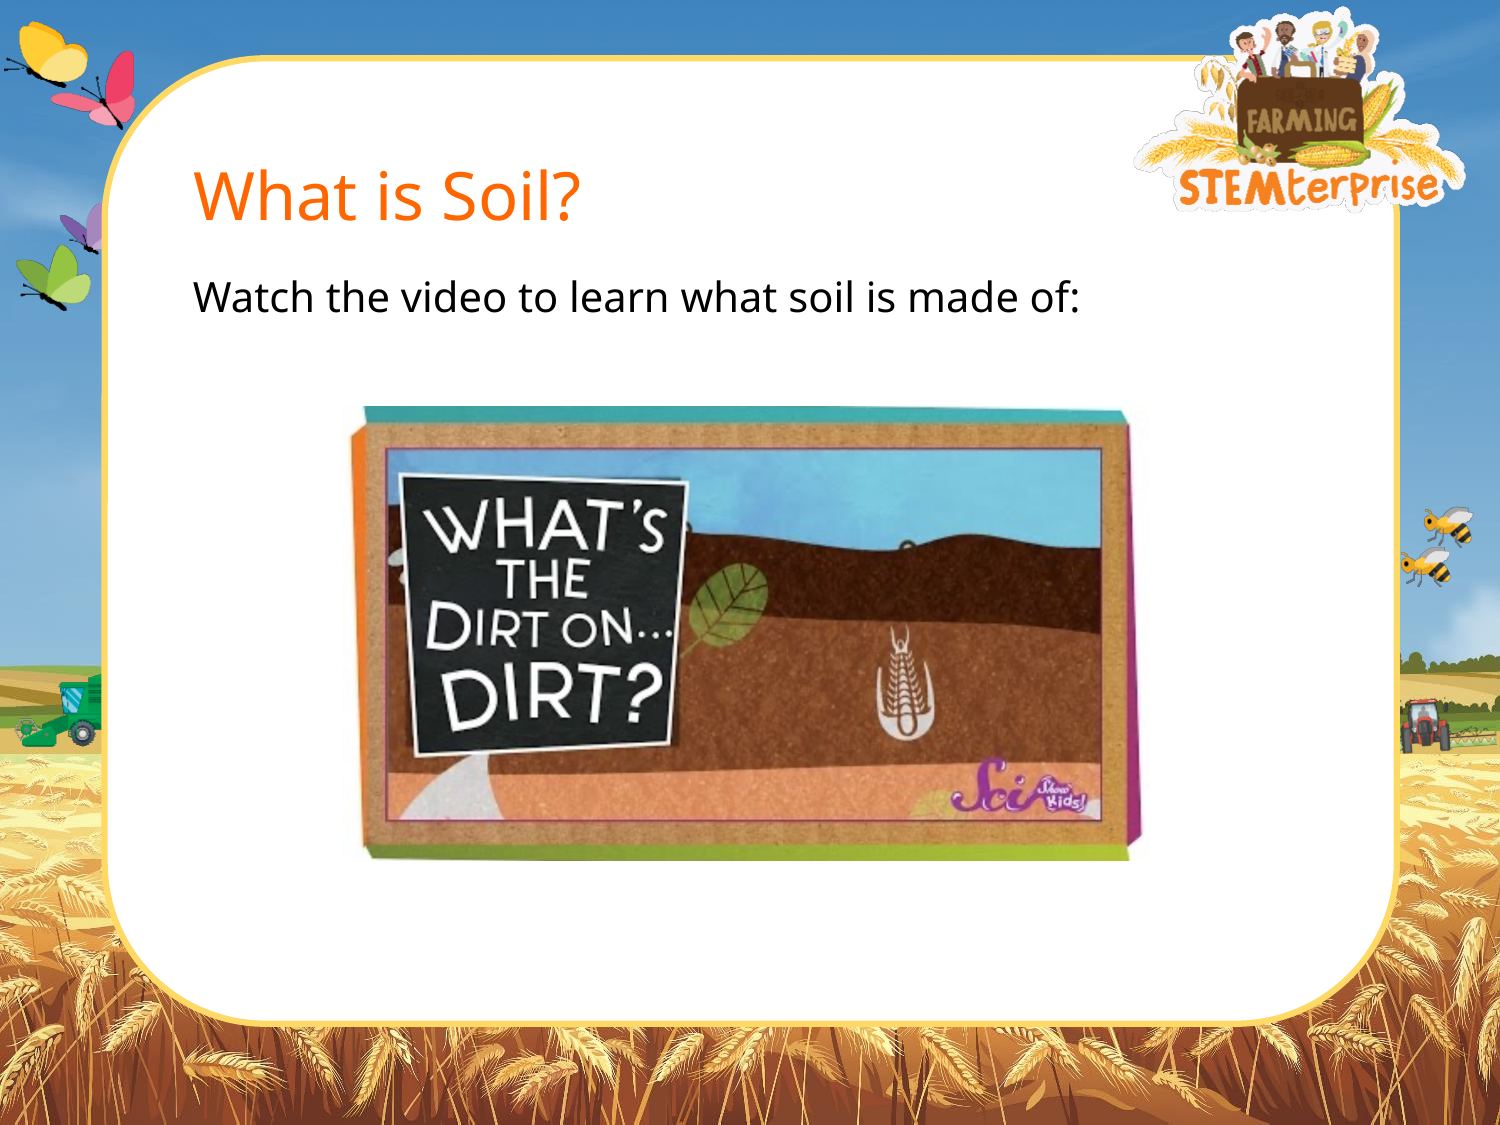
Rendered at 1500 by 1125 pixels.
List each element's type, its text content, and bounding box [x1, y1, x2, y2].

text_box Watch the video to learn what soil is made of: [178, 263, 1314, 378]
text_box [342, 405, 1150, 862]
title What is Soil? [178, 135, 1153, 263]
picture [0, 0, 1500, 1125]
